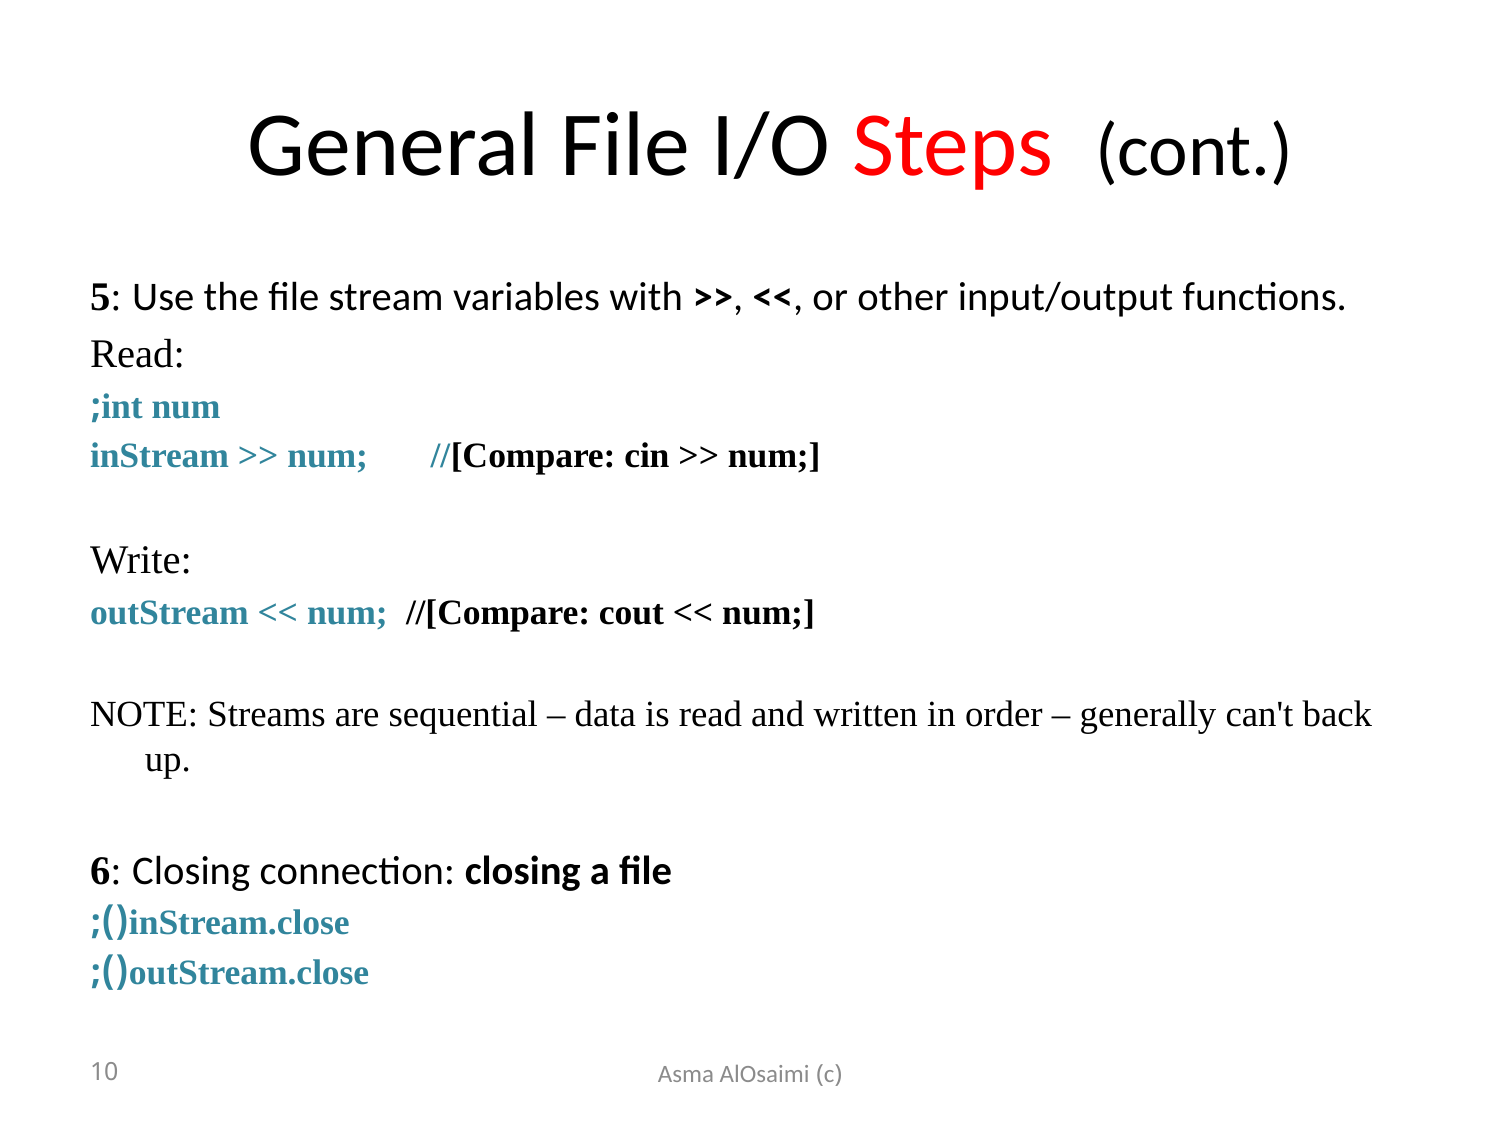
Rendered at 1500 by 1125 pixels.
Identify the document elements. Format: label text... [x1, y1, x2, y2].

list 5: Use the file stream variables with >>, <<, or other input/output functions. Read: int num; inStream >> num; //[Compare: cin >> num;] Write: outStream << num; //[Compare: cout << num;] NOTE: Streams are sequential – data is read and written in order – generally can't back up. 6: Closing connection: closing a file inStream.close(); outStream.close(); [75, 262, 1425, 1005]
title General File I/O Steps (cont.) [75, 45, 1425, 233]
footer (c) Asma AlOsaimi [512, 1042, 988, 1103]
slide_number 10 [75, 1042, 425, 1103]
